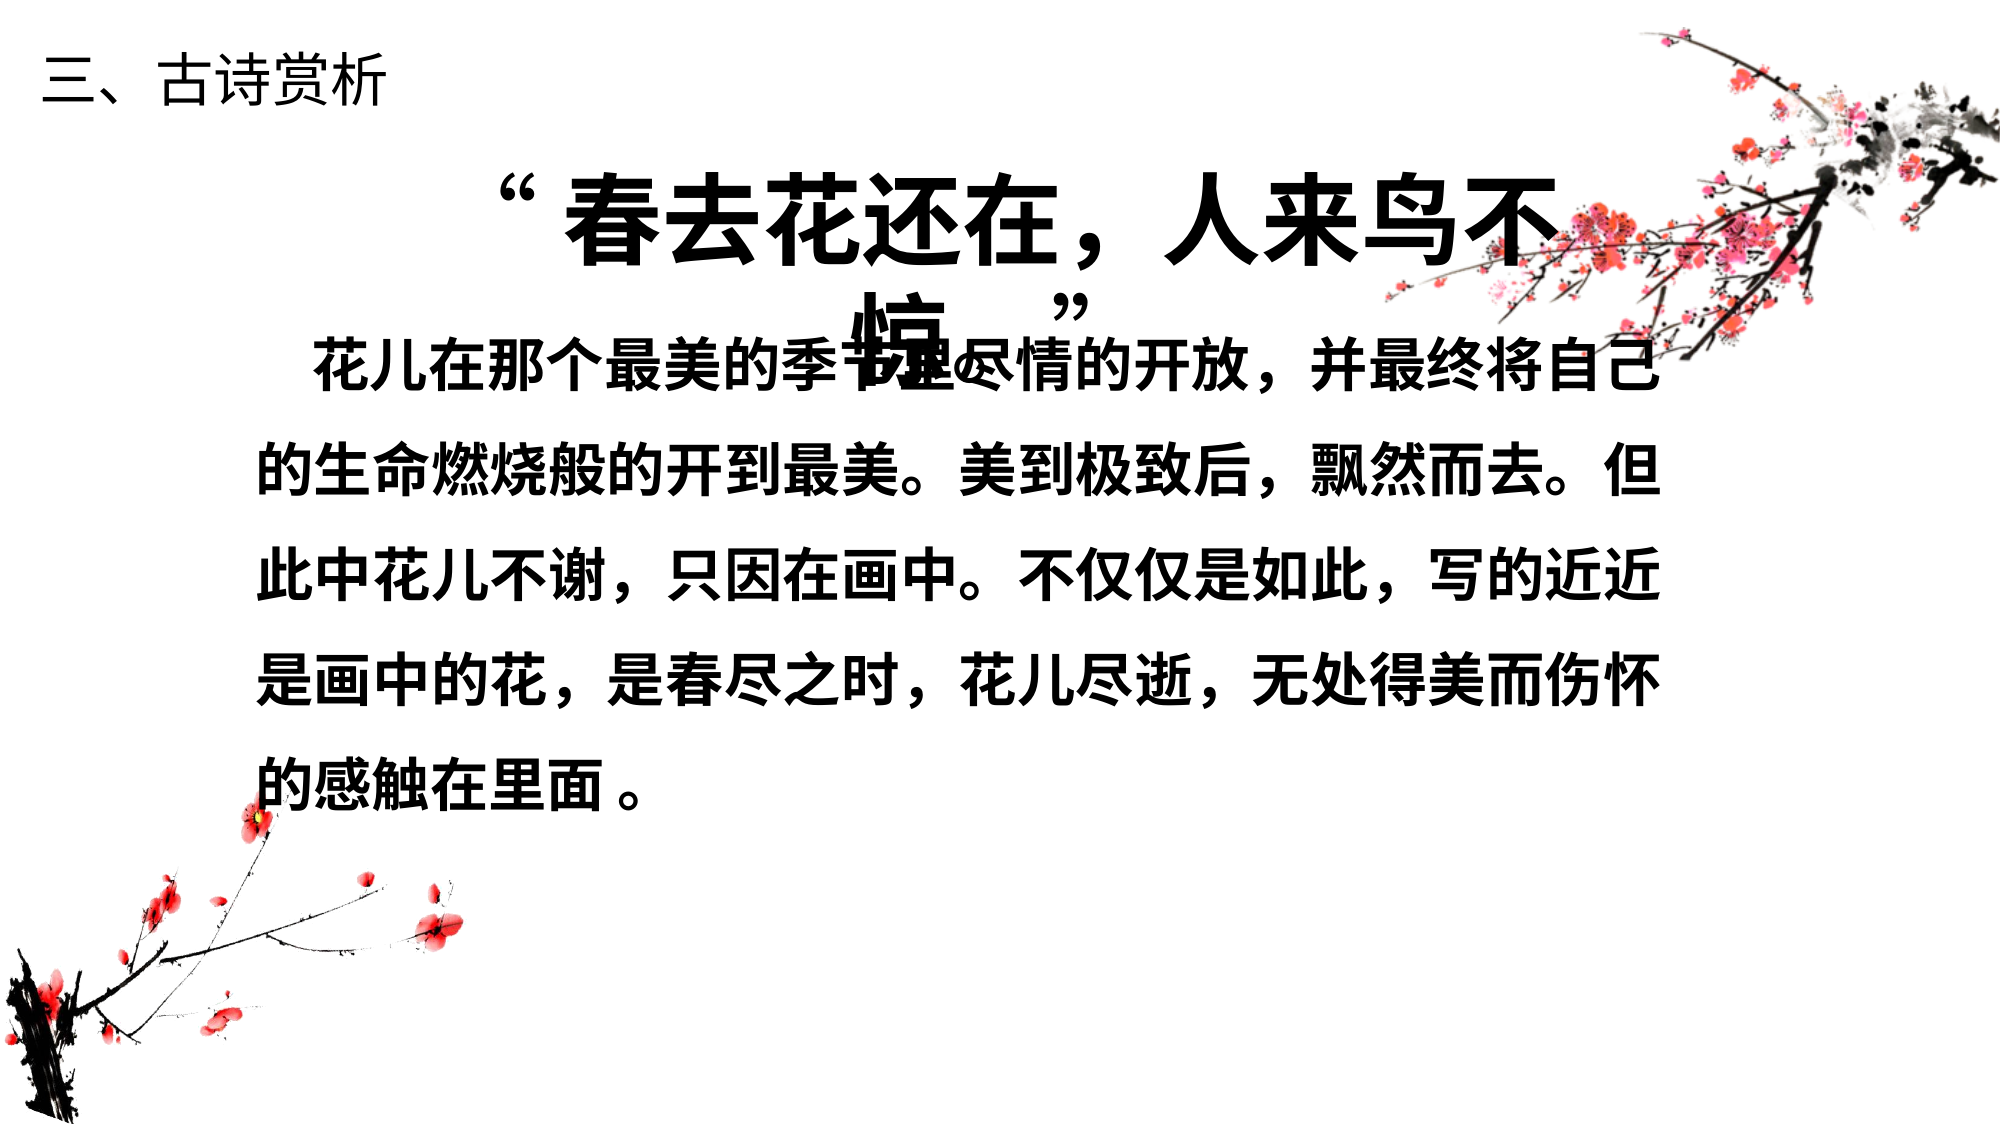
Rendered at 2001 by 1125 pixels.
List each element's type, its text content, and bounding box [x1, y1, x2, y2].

text_box “春去花还在，人来鸟不惊。” [358, 149, 1354, 405]
picture [0, 781, 484, 1124]
text_box 花儿在那个最美的季节里尽情的开放，并最终将自己的生命燃烧般的开到最美。美到极致后，飘然而去。但此中花儿不谢，只因在画中。不仅仅是如此，写的近近是画中的花，是春尽之时，花儿尽逝，无处得美而伤怀的感触在里面 。 [240, 286, 1677, 826]
picture [1354, 27, 2000, 673]
text_box 三、古诗赏析 [24, 35, 404, 121]
